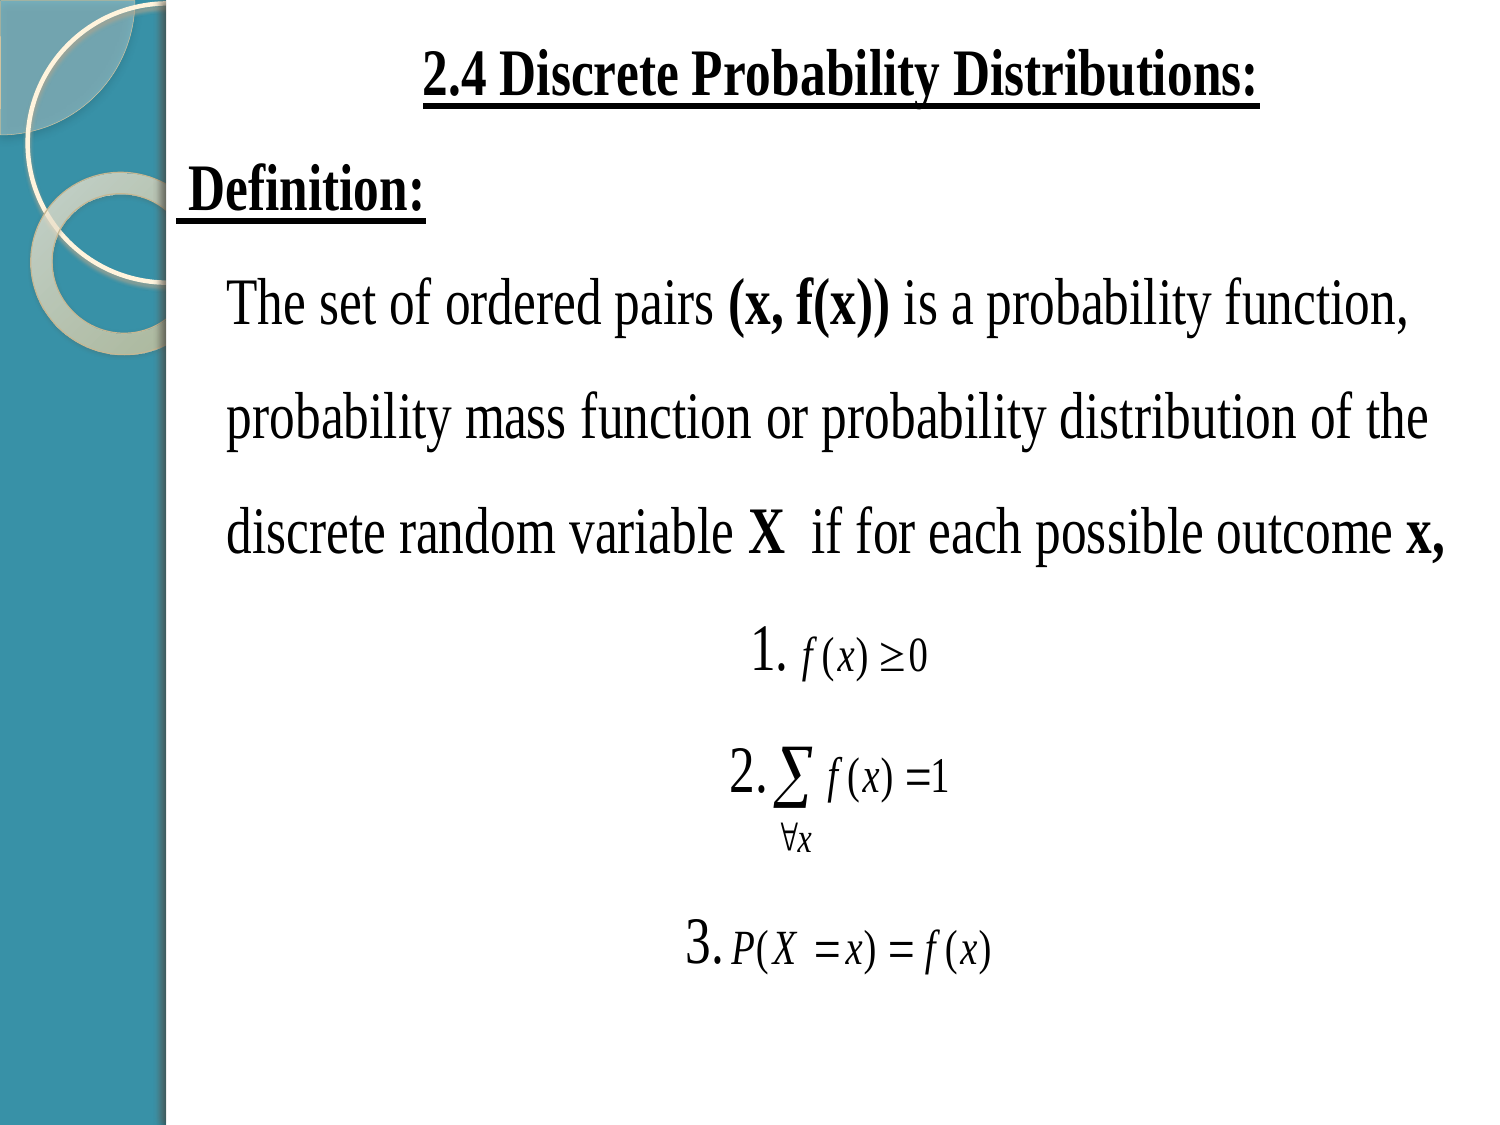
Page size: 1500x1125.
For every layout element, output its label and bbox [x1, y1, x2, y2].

text_box [175, 33, 1500, 1022]
